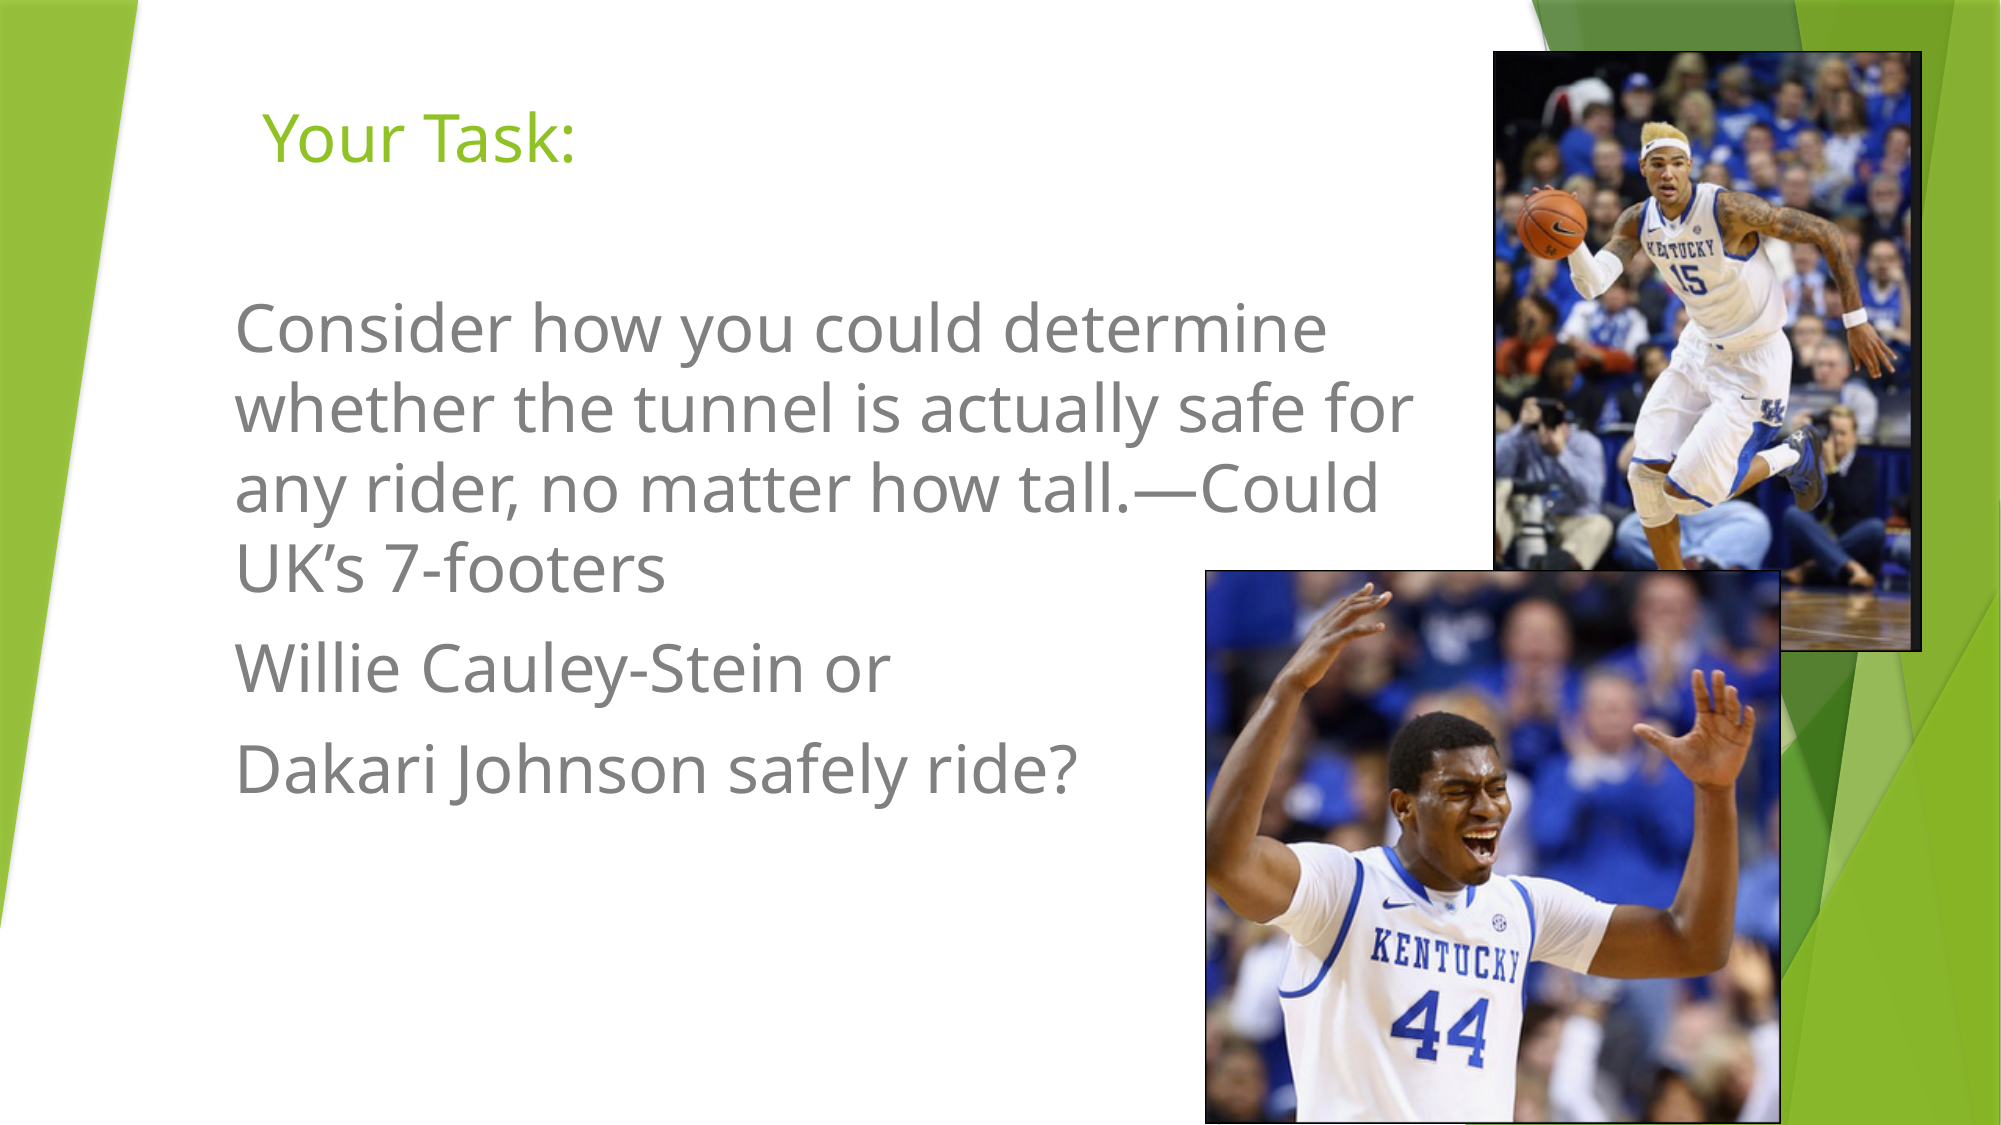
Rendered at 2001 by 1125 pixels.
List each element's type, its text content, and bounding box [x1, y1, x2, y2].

title Your Task: [247, 51, 1491, 183]
picture [1205, 50, 1922, 1125]
subtitle Consider how you could determine whether the tunnel is actually safe for any rider, no matter how tall.—Could UK’s 7-footers Willie Cauley-Stein or Dakari Johnson safely ride? [219, 278, 1488, 928]
